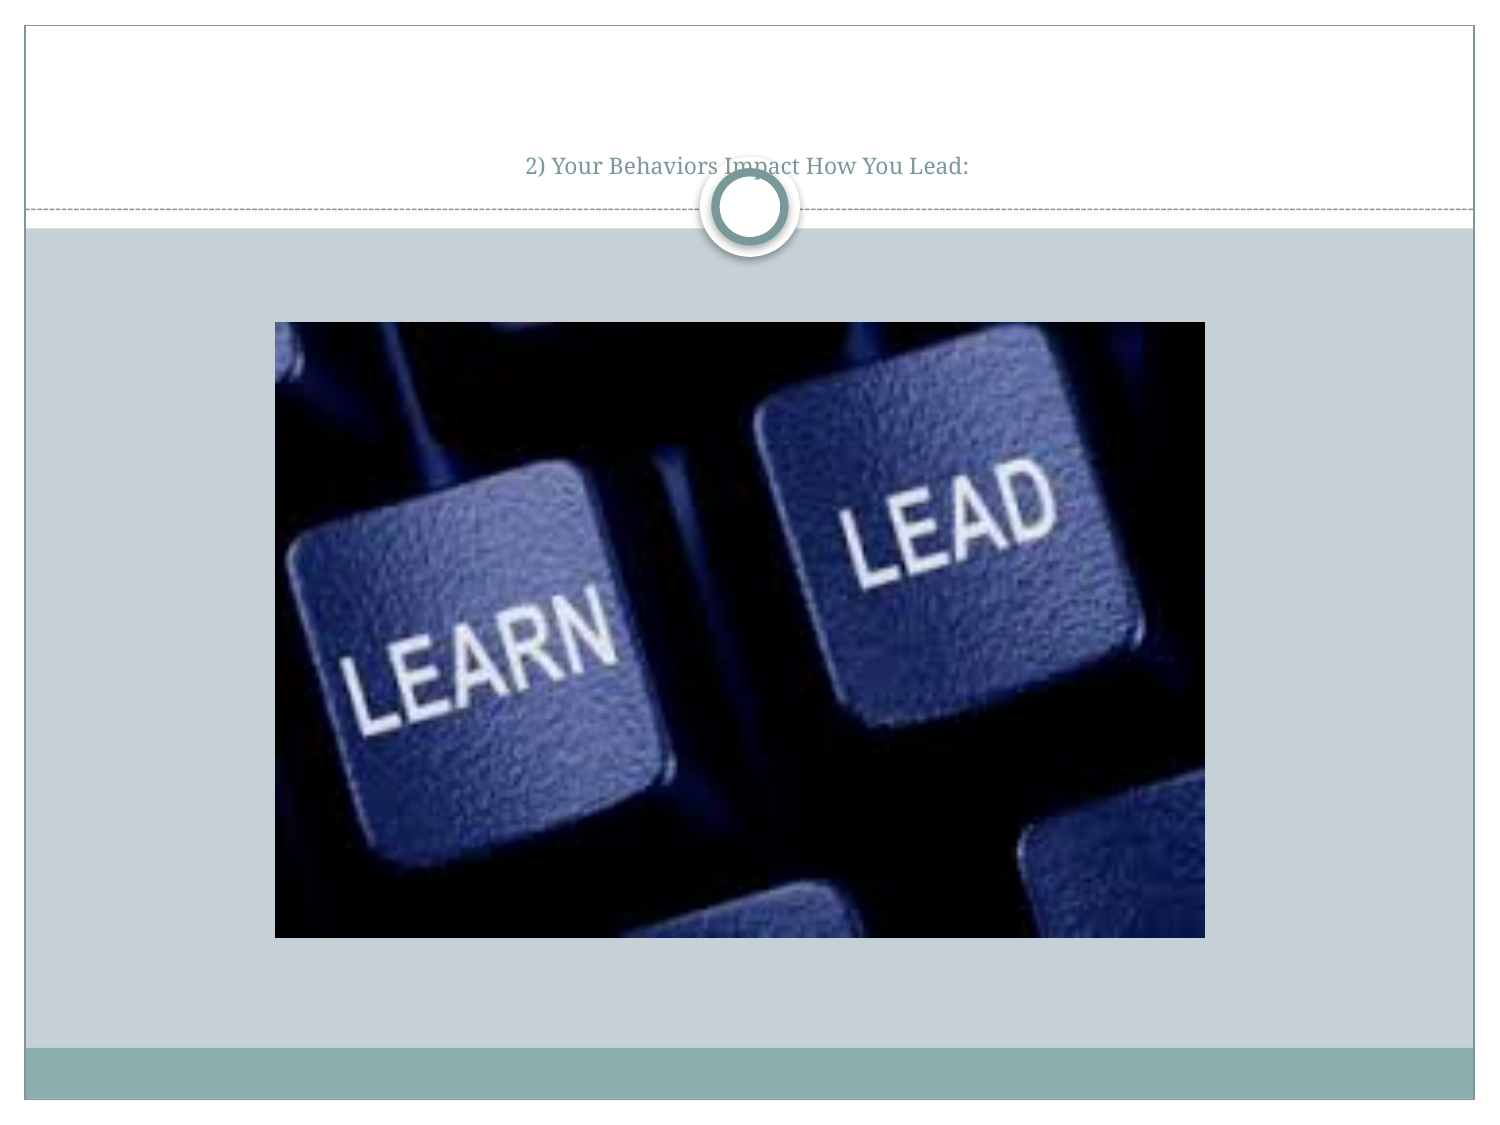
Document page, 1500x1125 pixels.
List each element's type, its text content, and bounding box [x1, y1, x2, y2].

title 2) Your Behaviors Impact How You Lead: [50, 62, 1450, 187]
picture [275, 322, 1205, 938]
